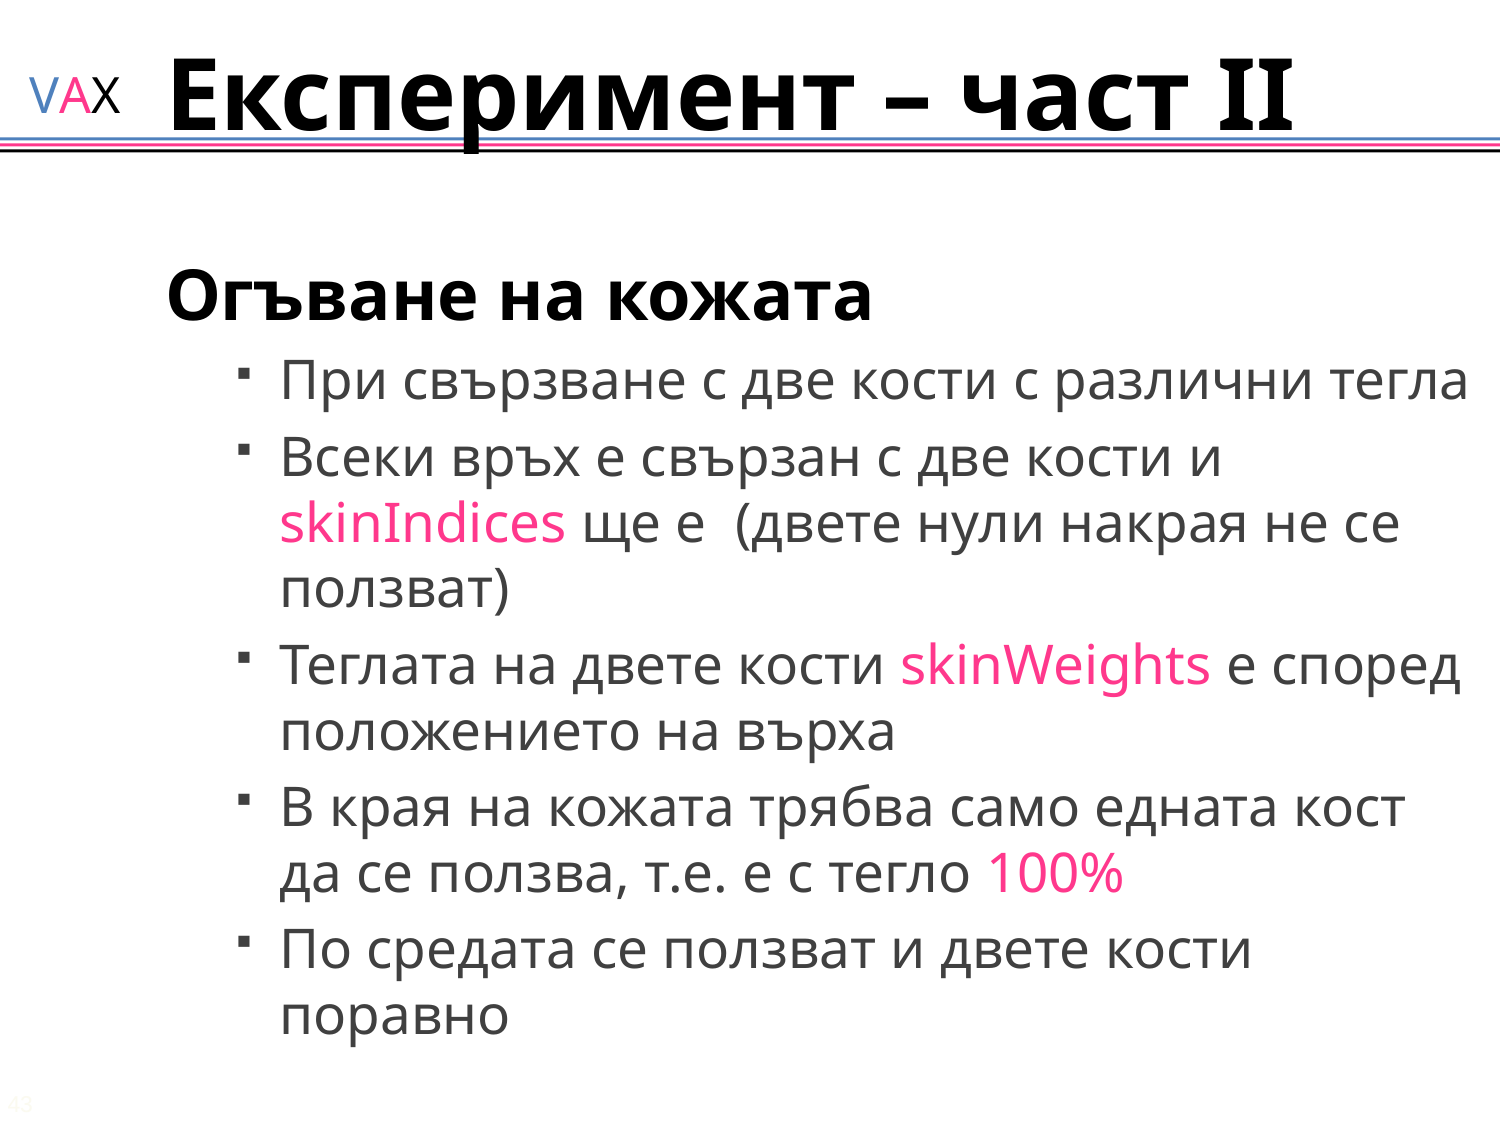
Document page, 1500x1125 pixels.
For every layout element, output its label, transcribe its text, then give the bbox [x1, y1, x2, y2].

title Експеримент – част II [0, 37, 1500, 144]
